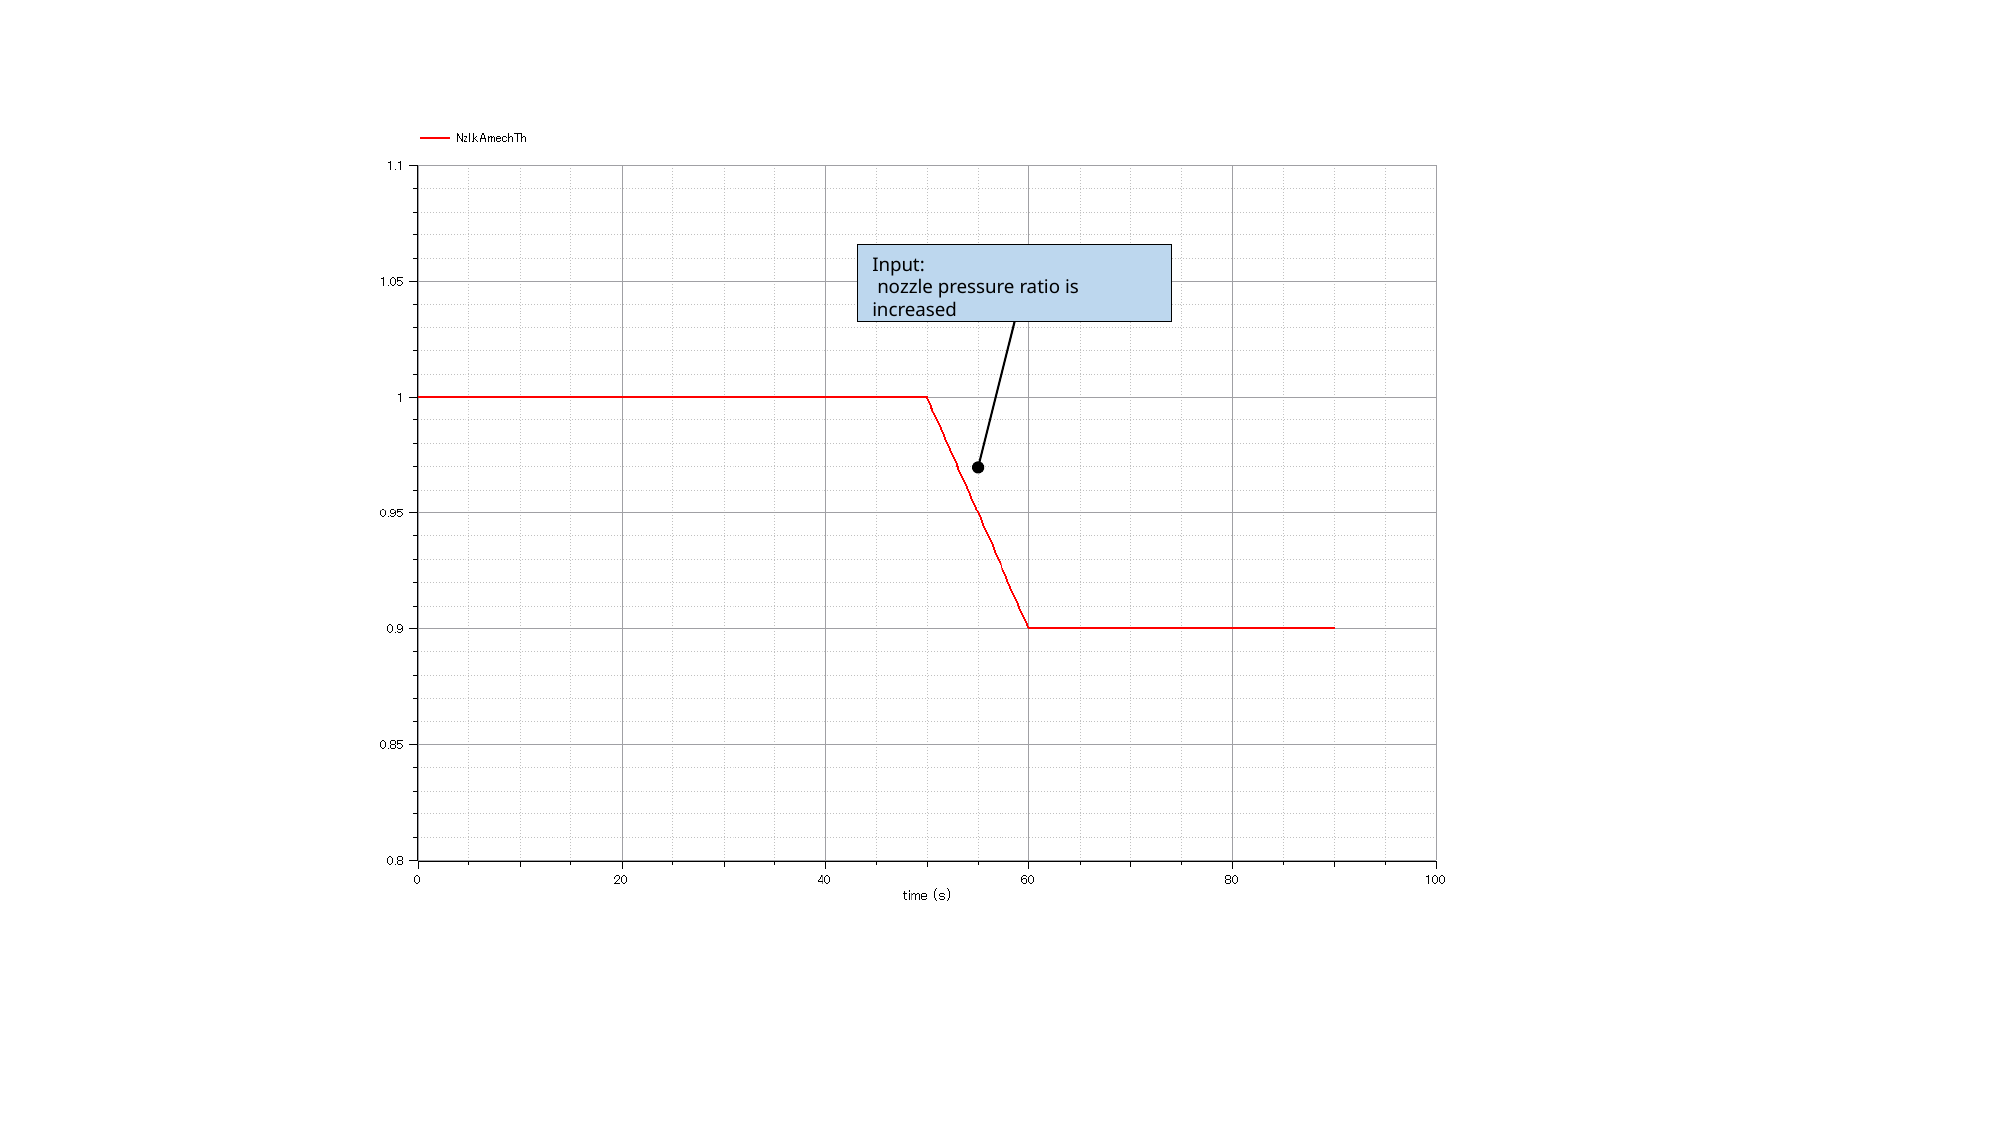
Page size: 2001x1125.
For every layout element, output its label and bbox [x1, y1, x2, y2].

picture [376, 115, 1448, 906]
text_box [978, 321, 1015, 468]
